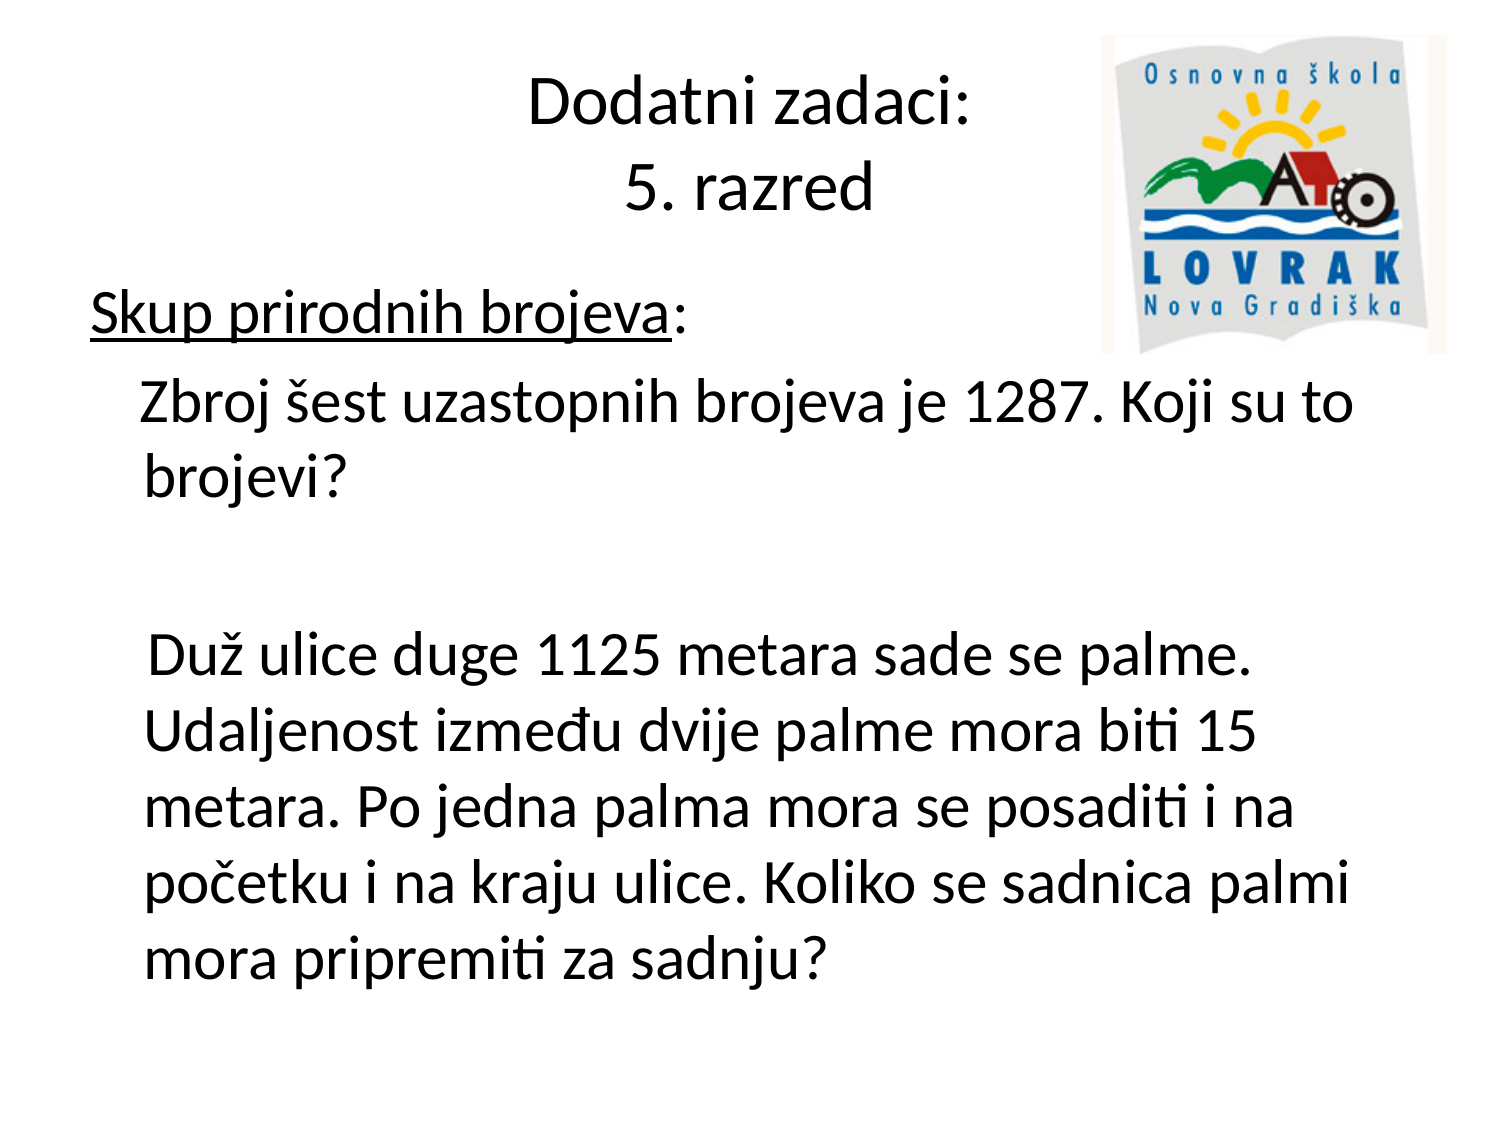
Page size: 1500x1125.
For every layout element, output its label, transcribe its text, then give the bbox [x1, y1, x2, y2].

picture [1101, 34, 1448, 355]
title Dodatni zadaci: 5. razred [75, 45, 1096, 233]
list Skup prirodnih brojeva: Zbroj šest uzastopnih brojeva je 1287. Koji su to brojevi? Duž ulice duge 1125 metara sade se palme. Udaljenost između dvije palme mora biti 15 metara. Po jedna palma mora se posaditi i na početku i na kraju ulice. Koliko se sadnica palmi mora pripremiti za sadnju? [75, 262, 1425, 1005]
